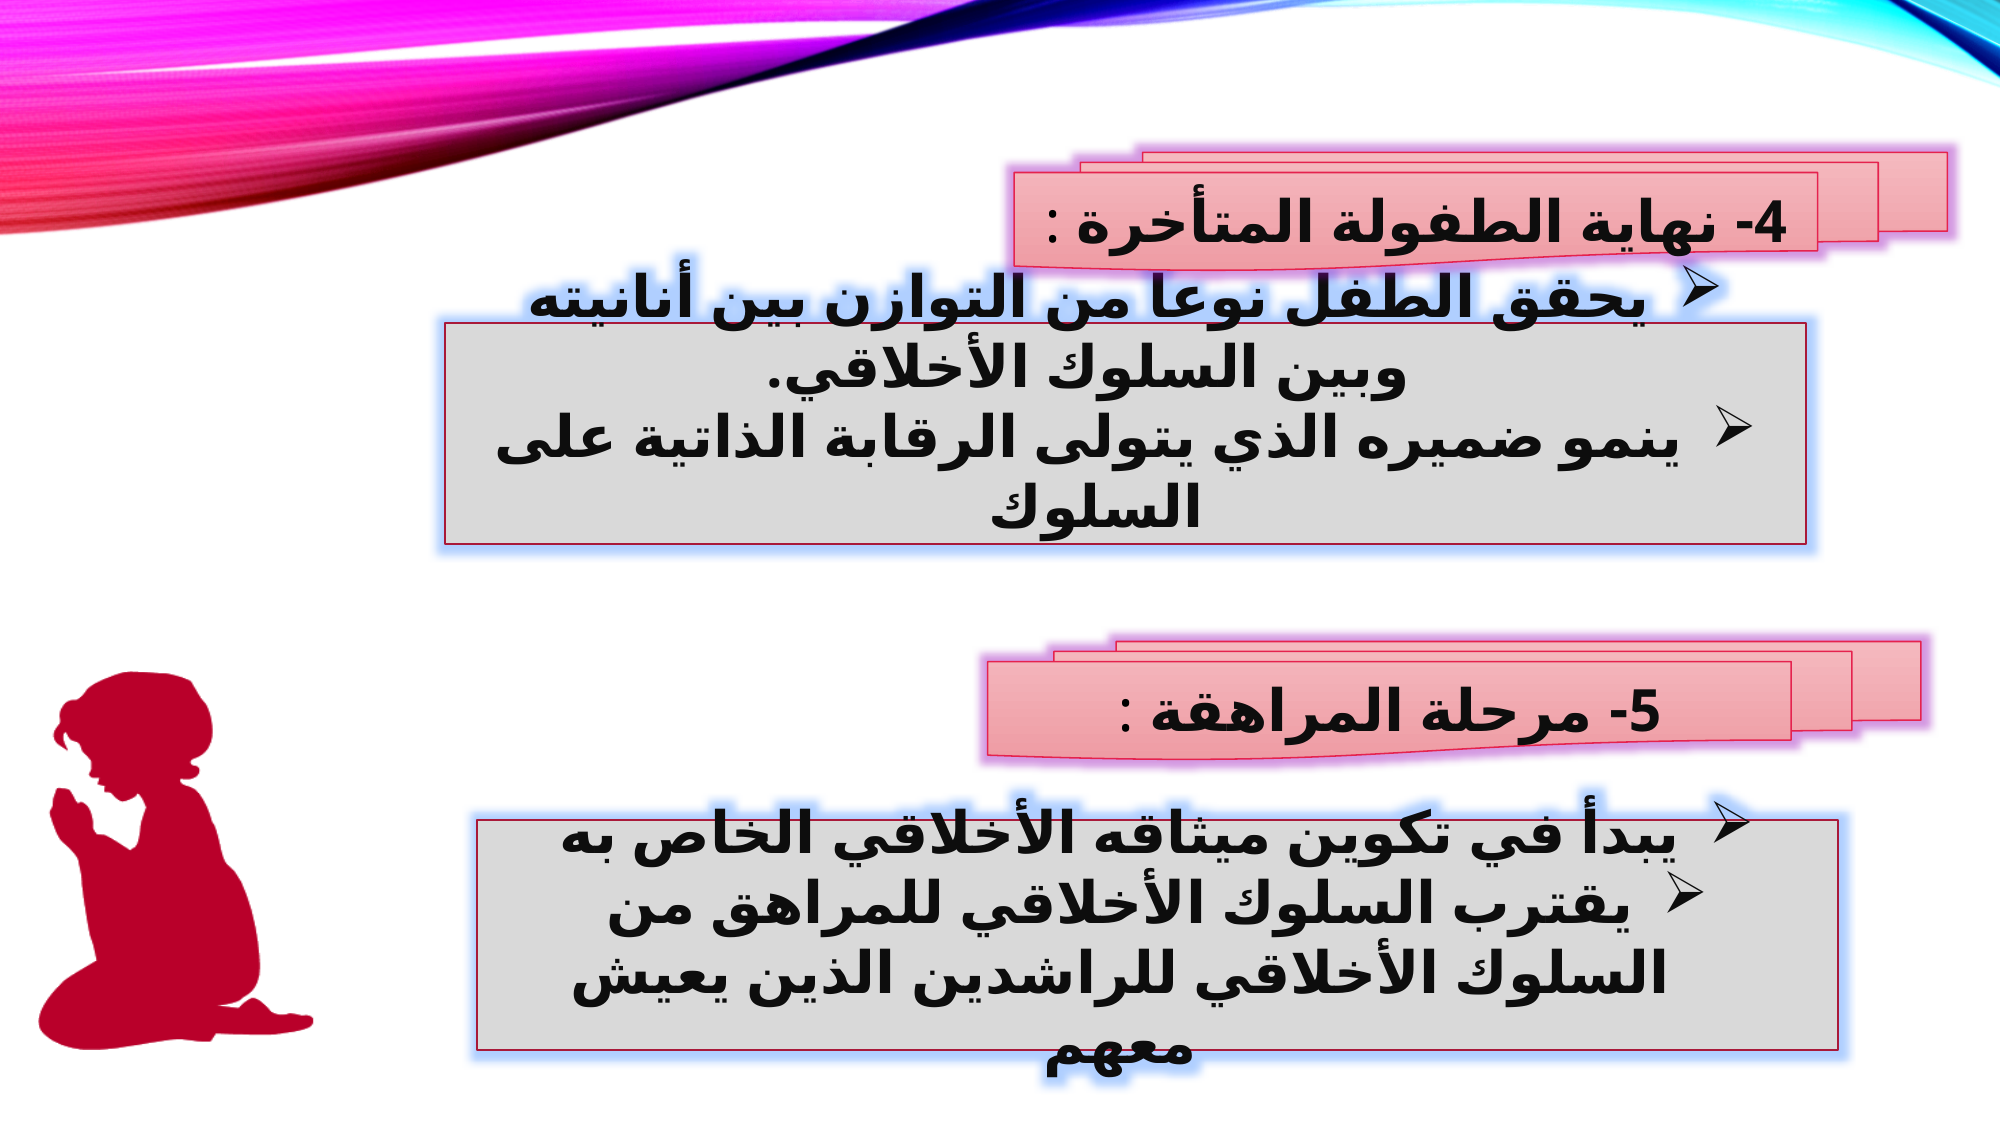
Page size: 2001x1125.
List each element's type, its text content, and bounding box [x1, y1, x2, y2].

text_box 4- نهاية الطفولة المتأخرة : [1013, 151, 1949, 272]
picture [1890, 0, 2000, 75]
picture [0, 0, 2000, 237]
picture [38, 671, 317, 1051]
picture [1910, 0, 2000, 45]
text_box 5- مرحلة المراهقة : [986, 640, 1922, 761]
text_box يبدأ في تكوين ميثاقه الأخلاقي الخاص به يقترب السلوك الأخلاقي للمراهق من السلوك الأخلاقي للراشدين الذين يعيش معهم [476, 819, 1839, 1051]
text_box يحقق الطفل نوعاً من التوازن بين أنانيته وبين السلوك الأخلاقي. ينمو ضميره الذي يتولى الرقابة الذاتية على السلوك [444, 322, 1807, 545]
